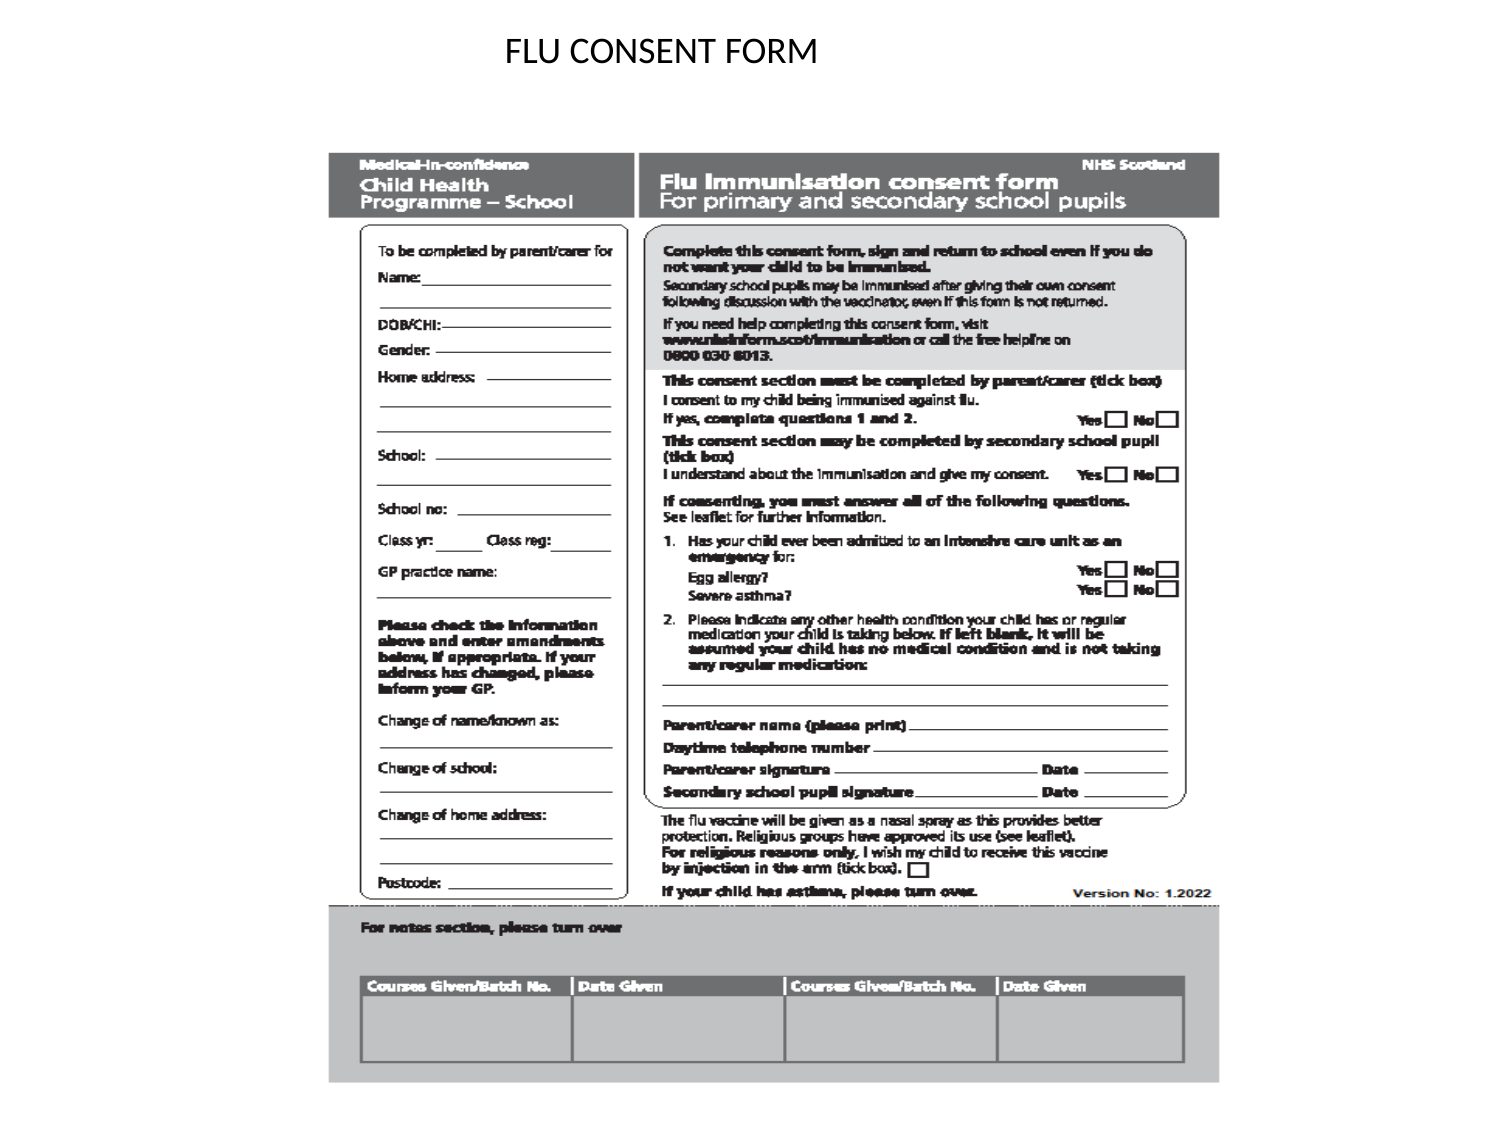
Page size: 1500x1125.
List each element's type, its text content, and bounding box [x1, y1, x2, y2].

text_box FLU CONSENT FORM [490, 19, 1034, 79]
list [312, 136, 1235, 1095]
